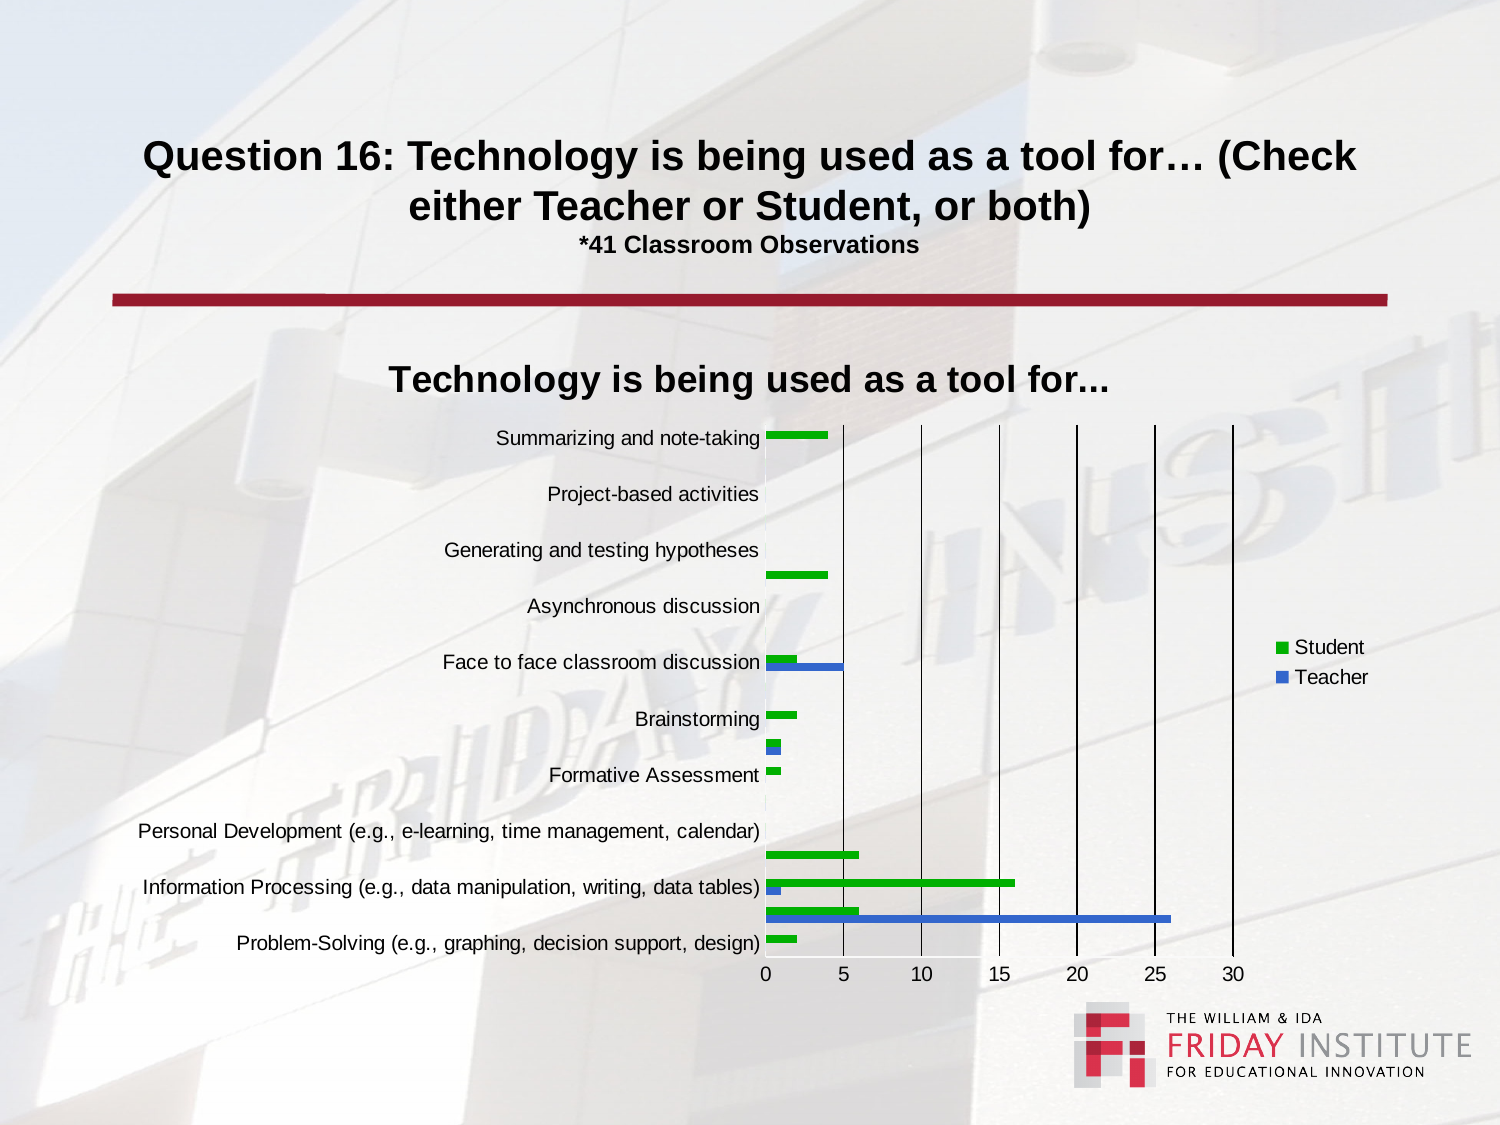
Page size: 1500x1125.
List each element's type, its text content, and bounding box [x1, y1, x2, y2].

picture [0, 0, 1500, 1125]
chart [112, 324, 1388, 1001]
title Question 16: Technology is being used as a tool for… (Check either Teacher or Student, or both) *41 Classroom Observations [112, 99, 1388, 288]
